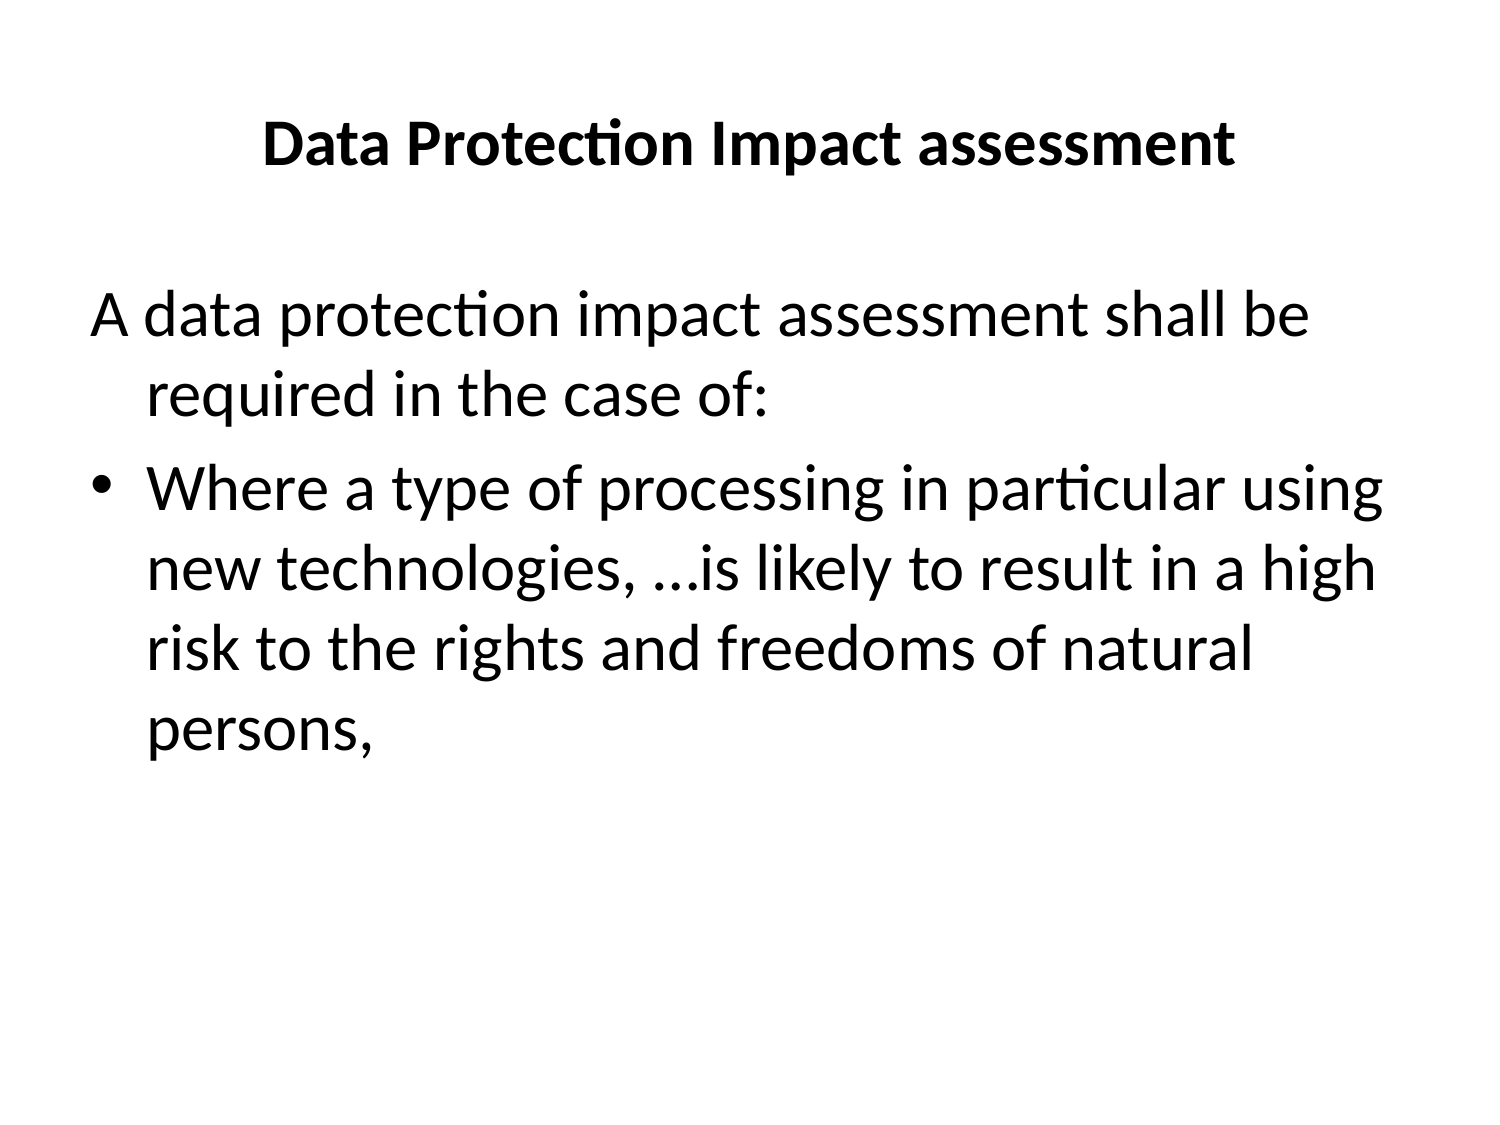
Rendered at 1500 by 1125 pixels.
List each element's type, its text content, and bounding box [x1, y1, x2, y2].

list A data protection impact assessment shall be required in the case of: Where a type of processing in particular using new technologies, …is likely to result in a high risk to the rights and freedoms of natural persons, [75, 262, 1425, 1005]
title Data Protection Impact assessment [75, 45, 1425, 233]
